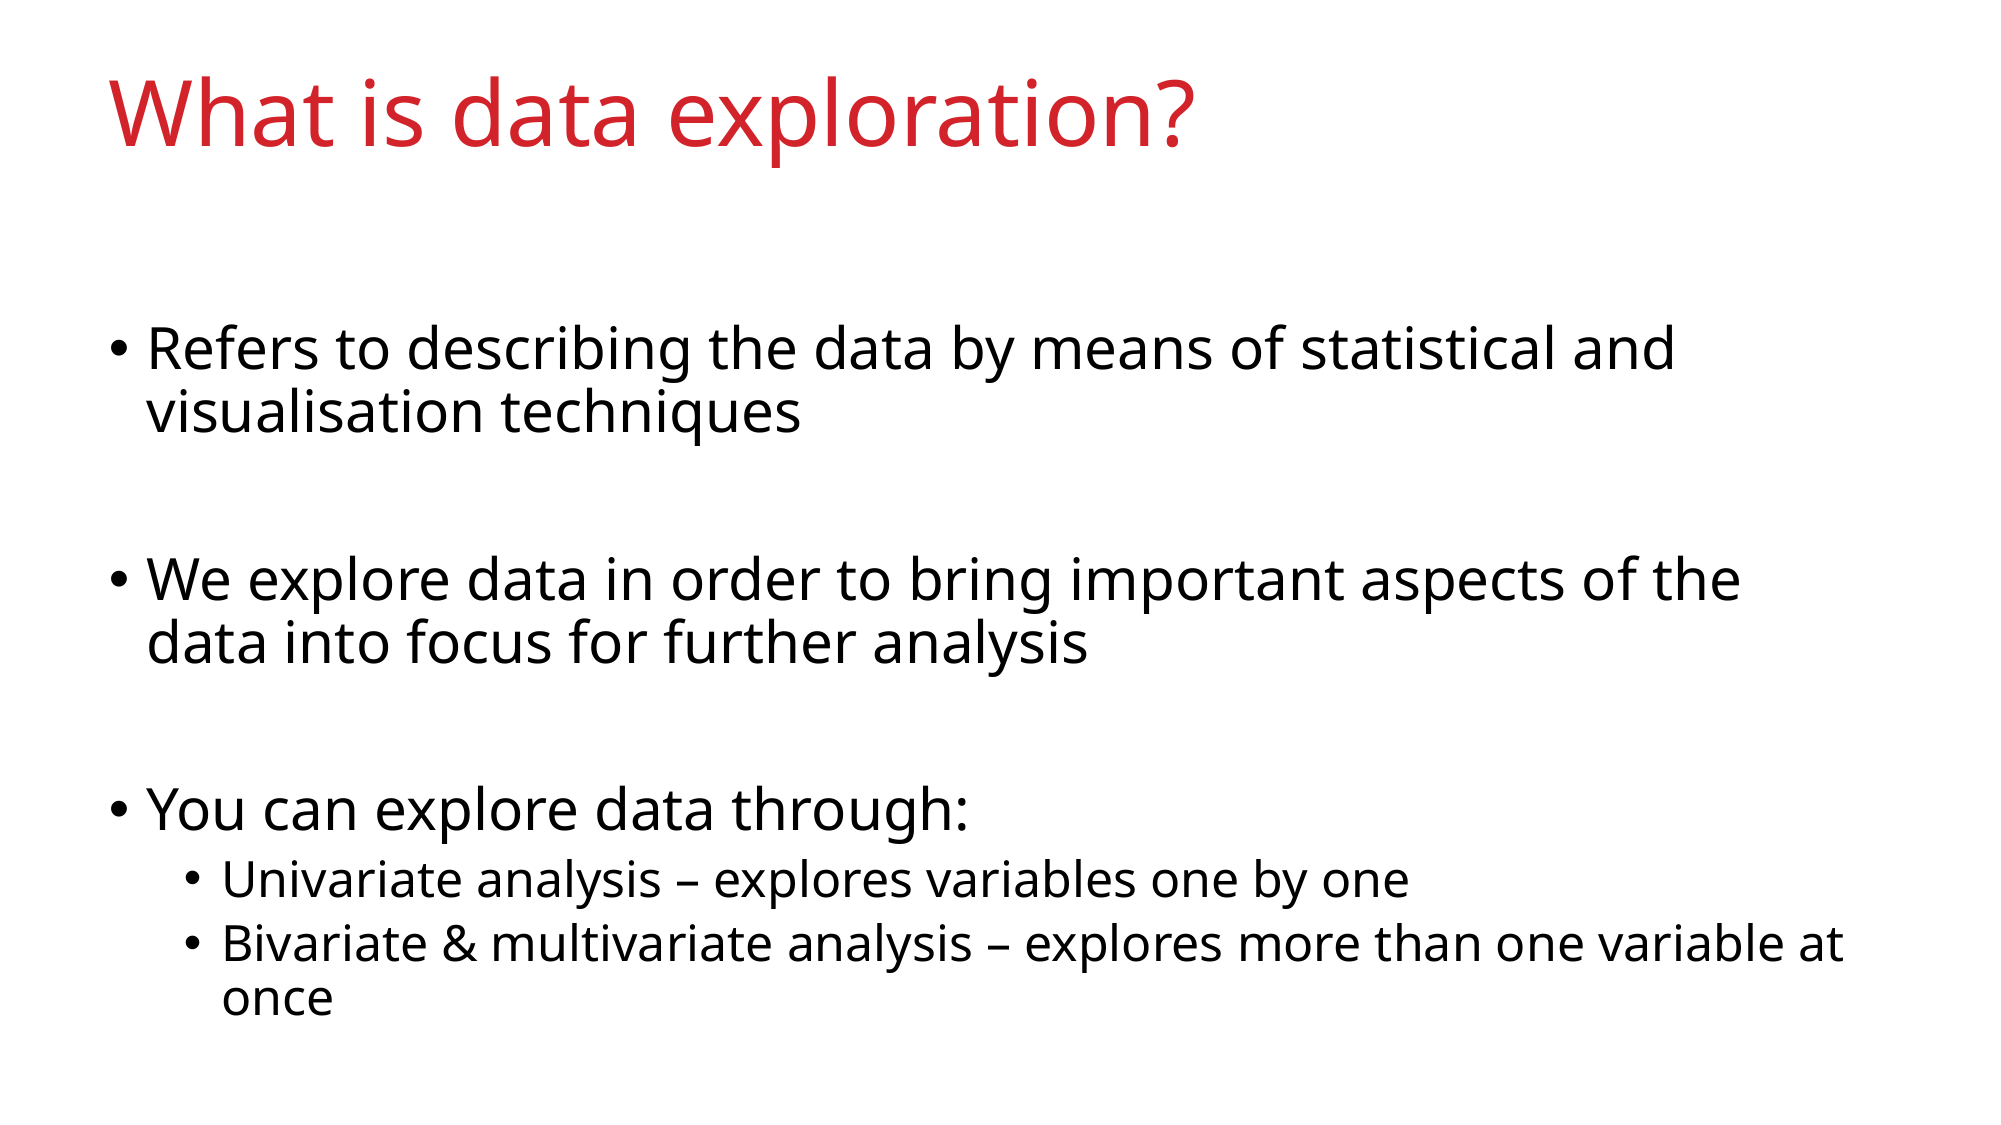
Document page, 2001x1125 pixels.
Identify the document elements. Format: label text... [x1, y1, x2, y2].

title What is data exploration? [93, 0, 1863, 235]
list Refers to describing the data by means of statistical and visualisation techniques We explore data in order to bring important aspects of the data into focus for further analysis You can explore data through: Univariate analysis – explores variables one by one Bivariate & multivariate analysis – explores more than one variable at once [93, 311, 1863, 1050]
